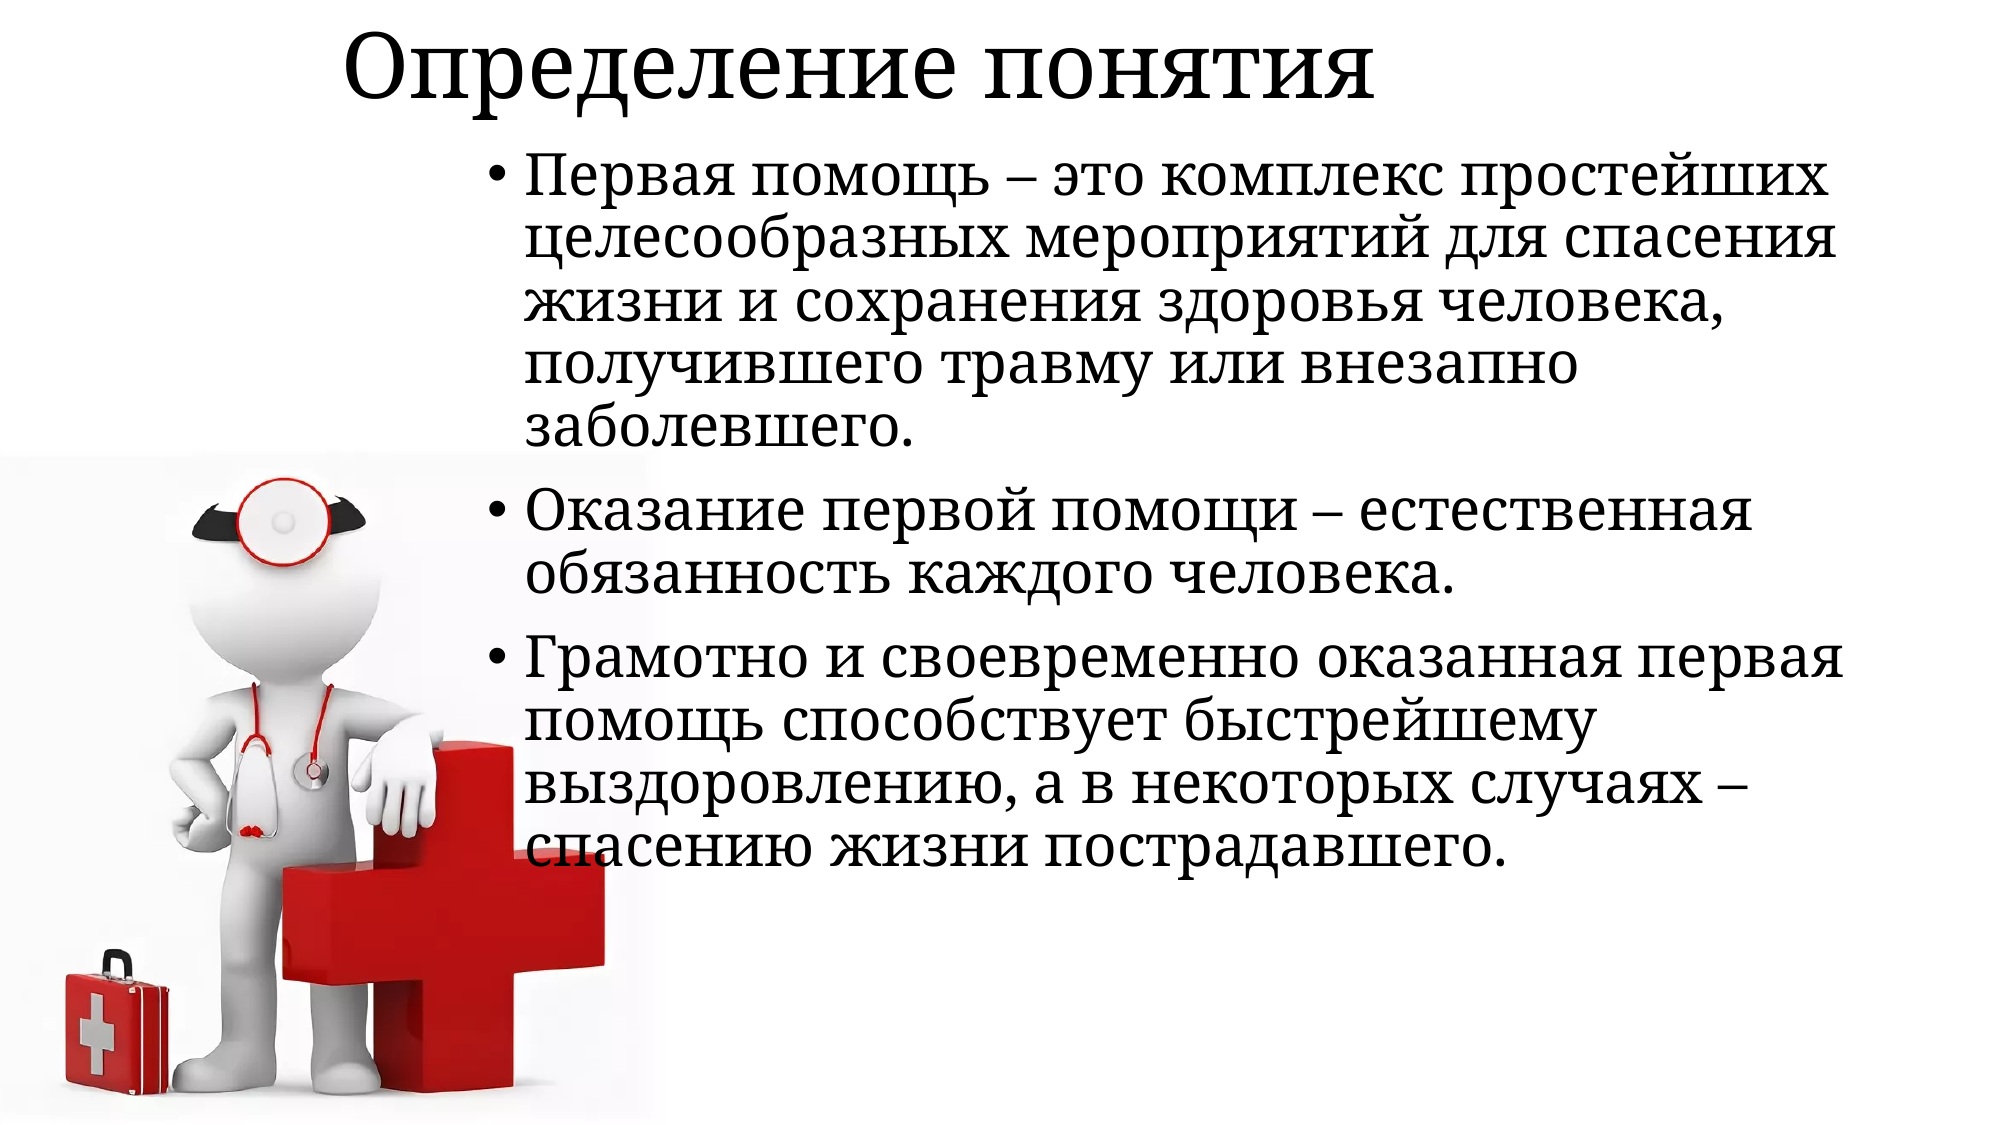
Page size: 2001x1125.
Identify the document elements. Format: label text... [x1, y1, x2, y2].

title Определение понятия [326, 0, 1677, 138]
picture [0, 447, 666, 1125]
list Первая помощь – это комплекс простейших целесообразных мероприятий для спасения жизни и сохранения здоровья человека, получившего травму или внезапно заболевшего. Оказание первой помощи – естественная обязанность каждого человека. Грамотно и своевременно оказанная первая помощь способствует быстрейшему выздоровлению, а в некоторых случаях – спасению жизни пострадавшего. [472, 137, 1973, 1125]
